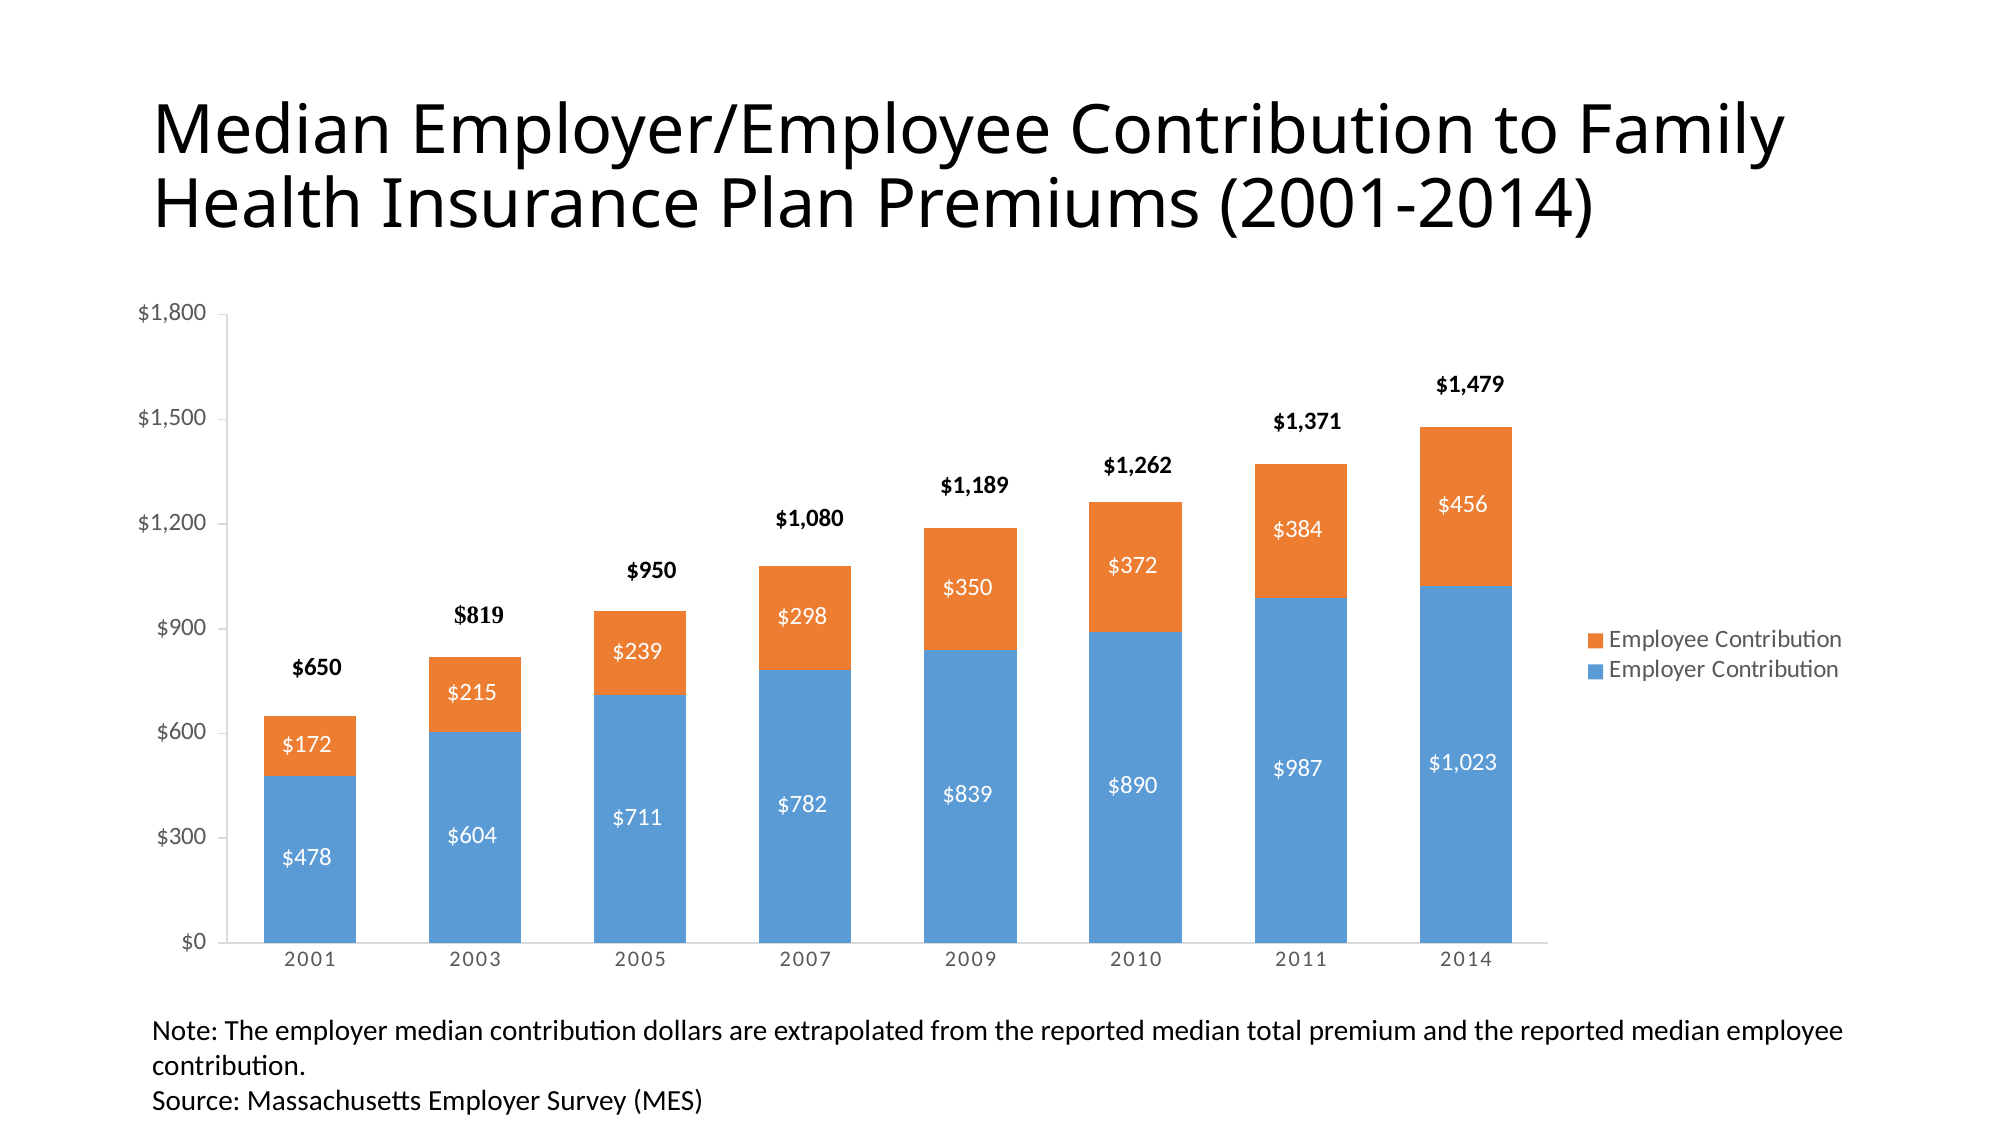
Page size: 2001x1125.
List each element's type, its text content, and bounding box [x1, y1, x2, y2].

text_box Note: The employer median contribution dollars are extrapolated from the reported median total premium and the reported median employee contribution. Source: Massachusetts Employer Survey (MES) [137, 1014, 1863, 1124]
chart [137, 299, 1863, 1014]
title Median Employer/Employee Contribution to Family Health Insurance Plan Premiums (2001-2014) [137, 59, 1863, 278]
